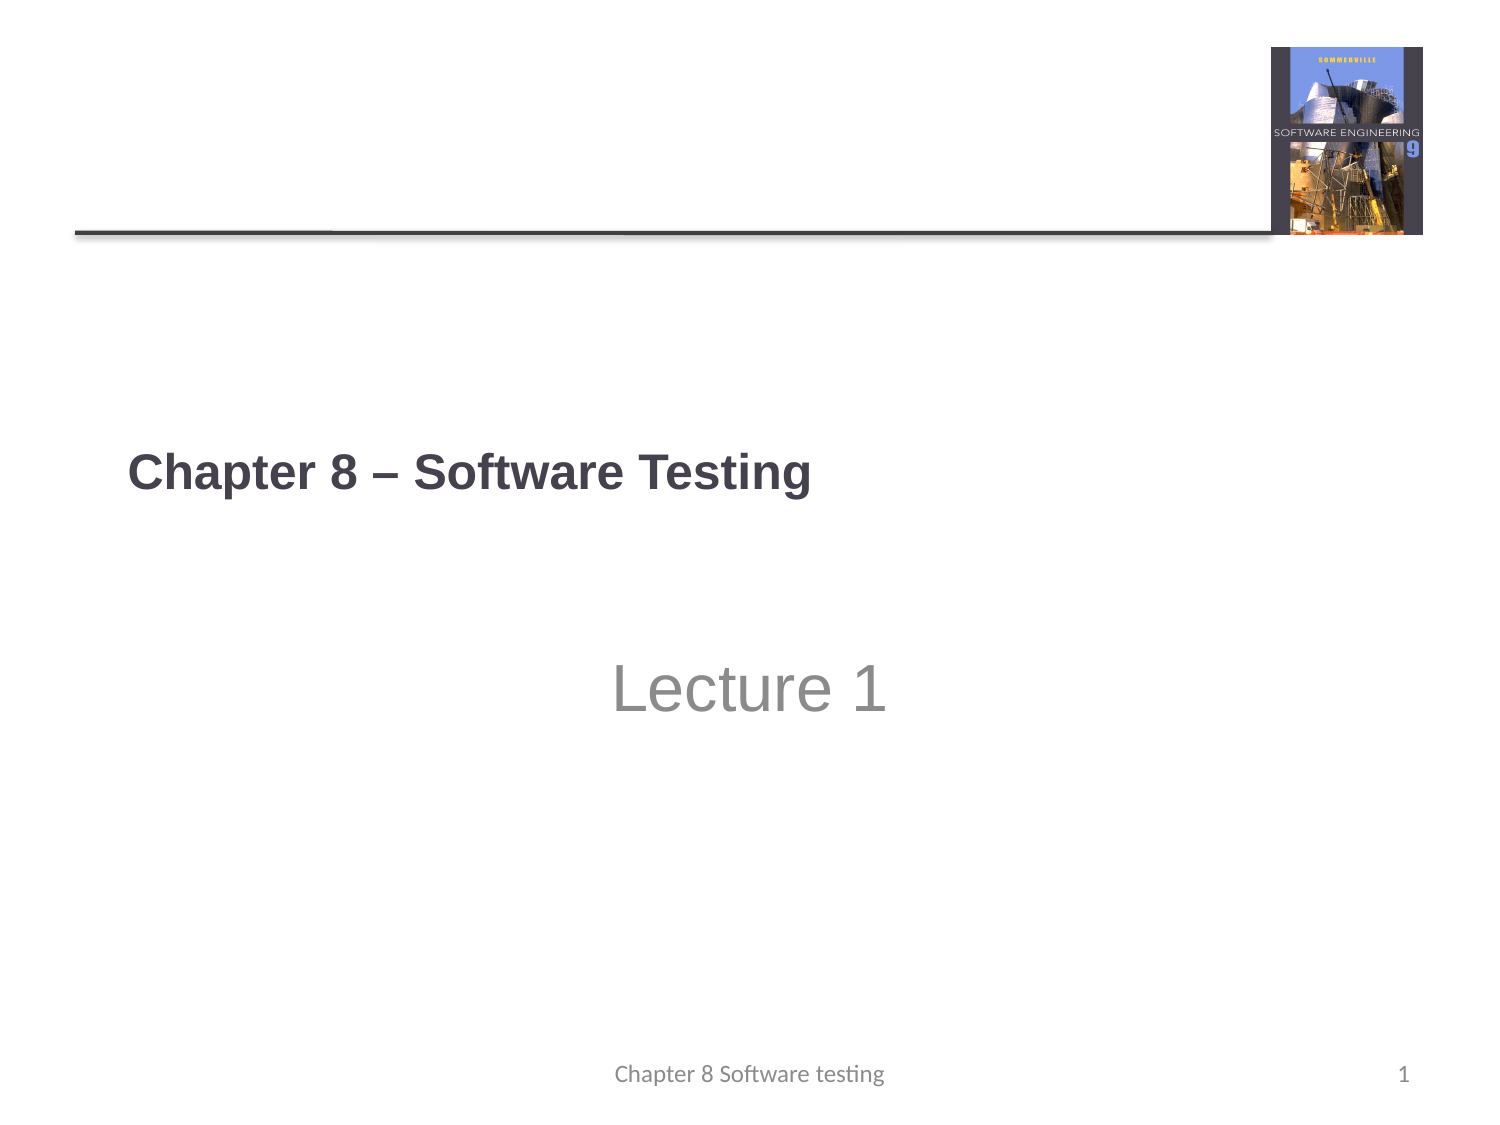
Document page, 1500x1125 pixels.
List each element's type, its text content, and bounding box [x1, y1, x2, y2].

subtitle Lecture 1 [225, 637, 1275, 925]
title Chapter 8 – Software Testing [112, 349, 1388, 591]
picture [1271, 47, 1423, 235]
footer Chapter 8 Software testing [512, 1042, 988, 1103]
slide_number 1 [1074, 1042, 1425, 1103]
